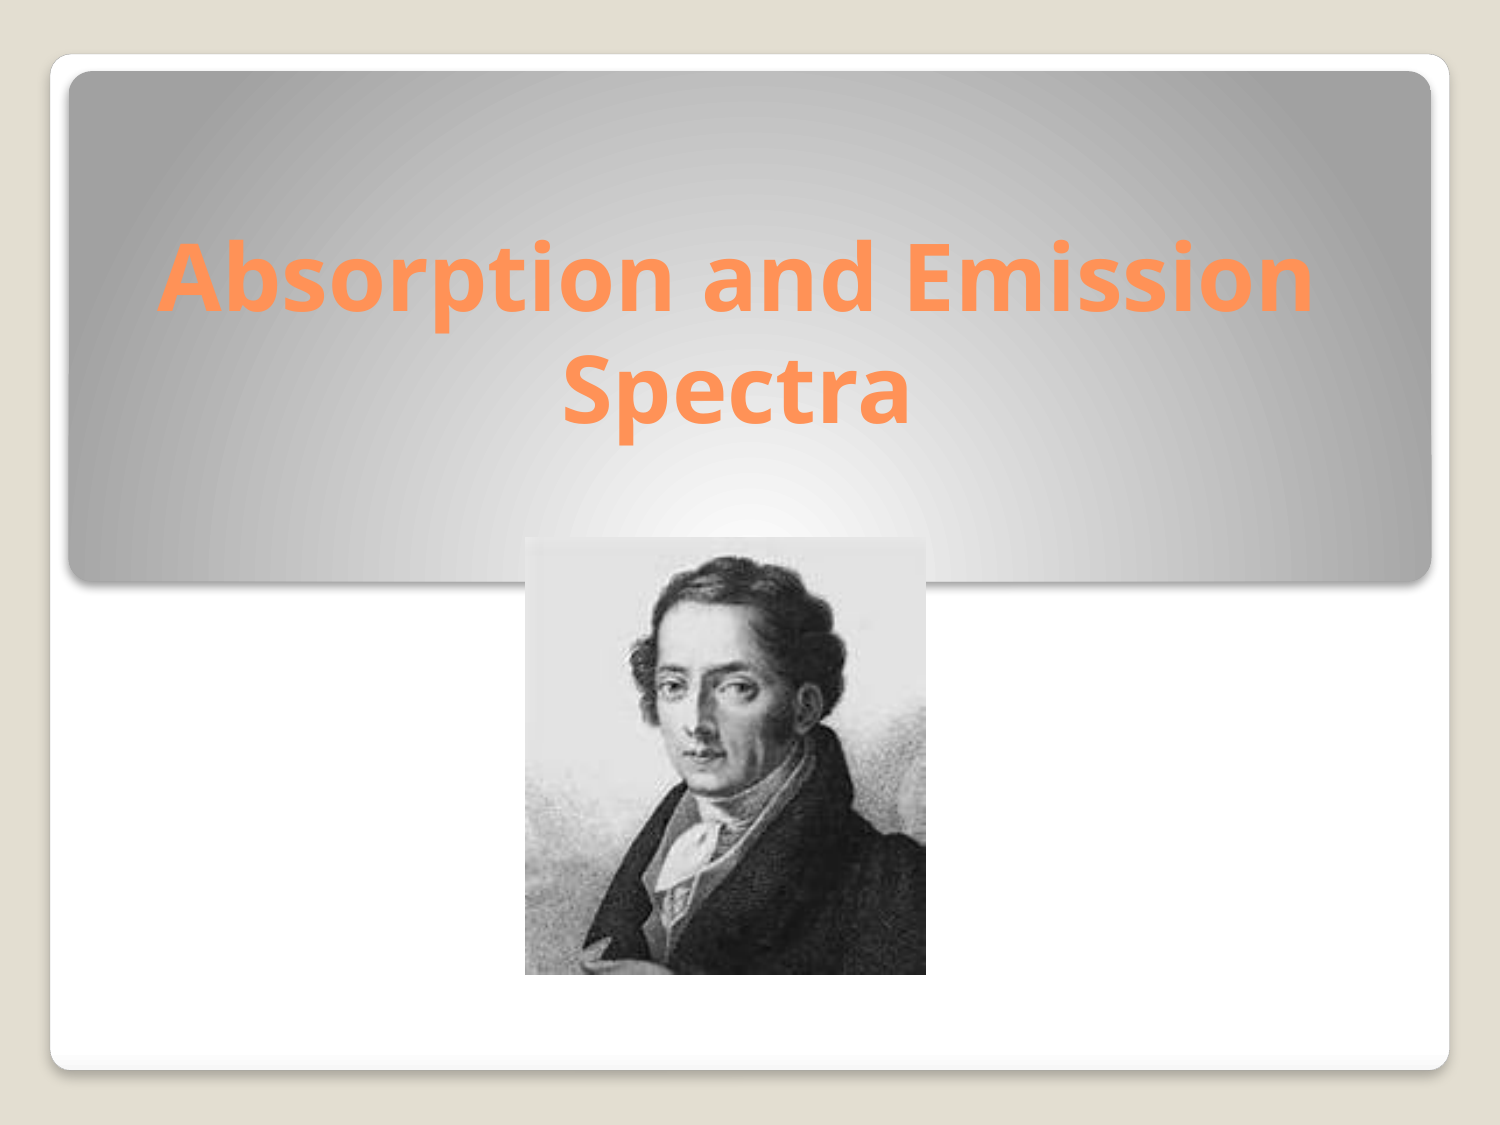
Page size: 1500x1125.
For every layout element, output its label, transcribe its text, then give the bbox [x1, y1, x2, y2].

picture [524, 537, 926, 976]
title Absorption and Emission Spectra [99, 149, 1375, 450]
